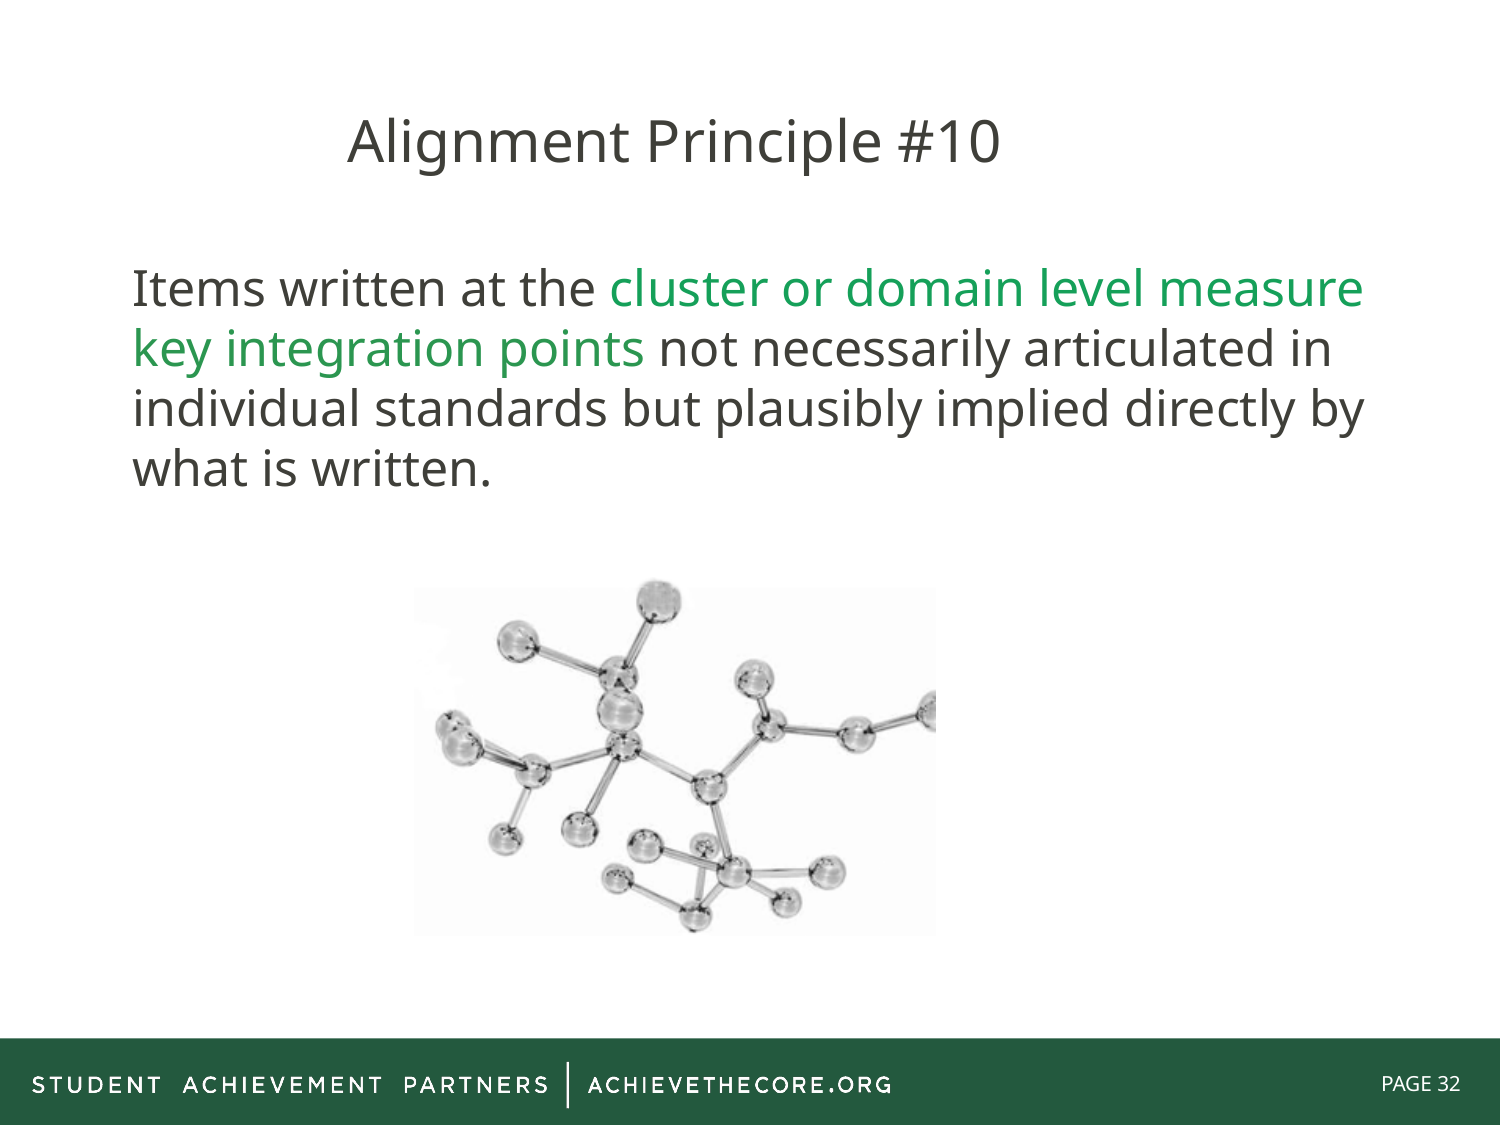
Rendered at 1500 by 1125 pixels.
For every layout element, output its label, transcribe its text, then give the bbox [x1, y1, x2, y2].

picture [12, 1055, 911, 1112]
list Items written at the cluster or domain level measure key integration points not necessarily articulated in individual standards but plausibly implied directly by what is written. [61, 241, 1412, 984]
picture [414, 577, 936, 936]
title Alignment Principle #10 [0, 45, 1350, 233]
